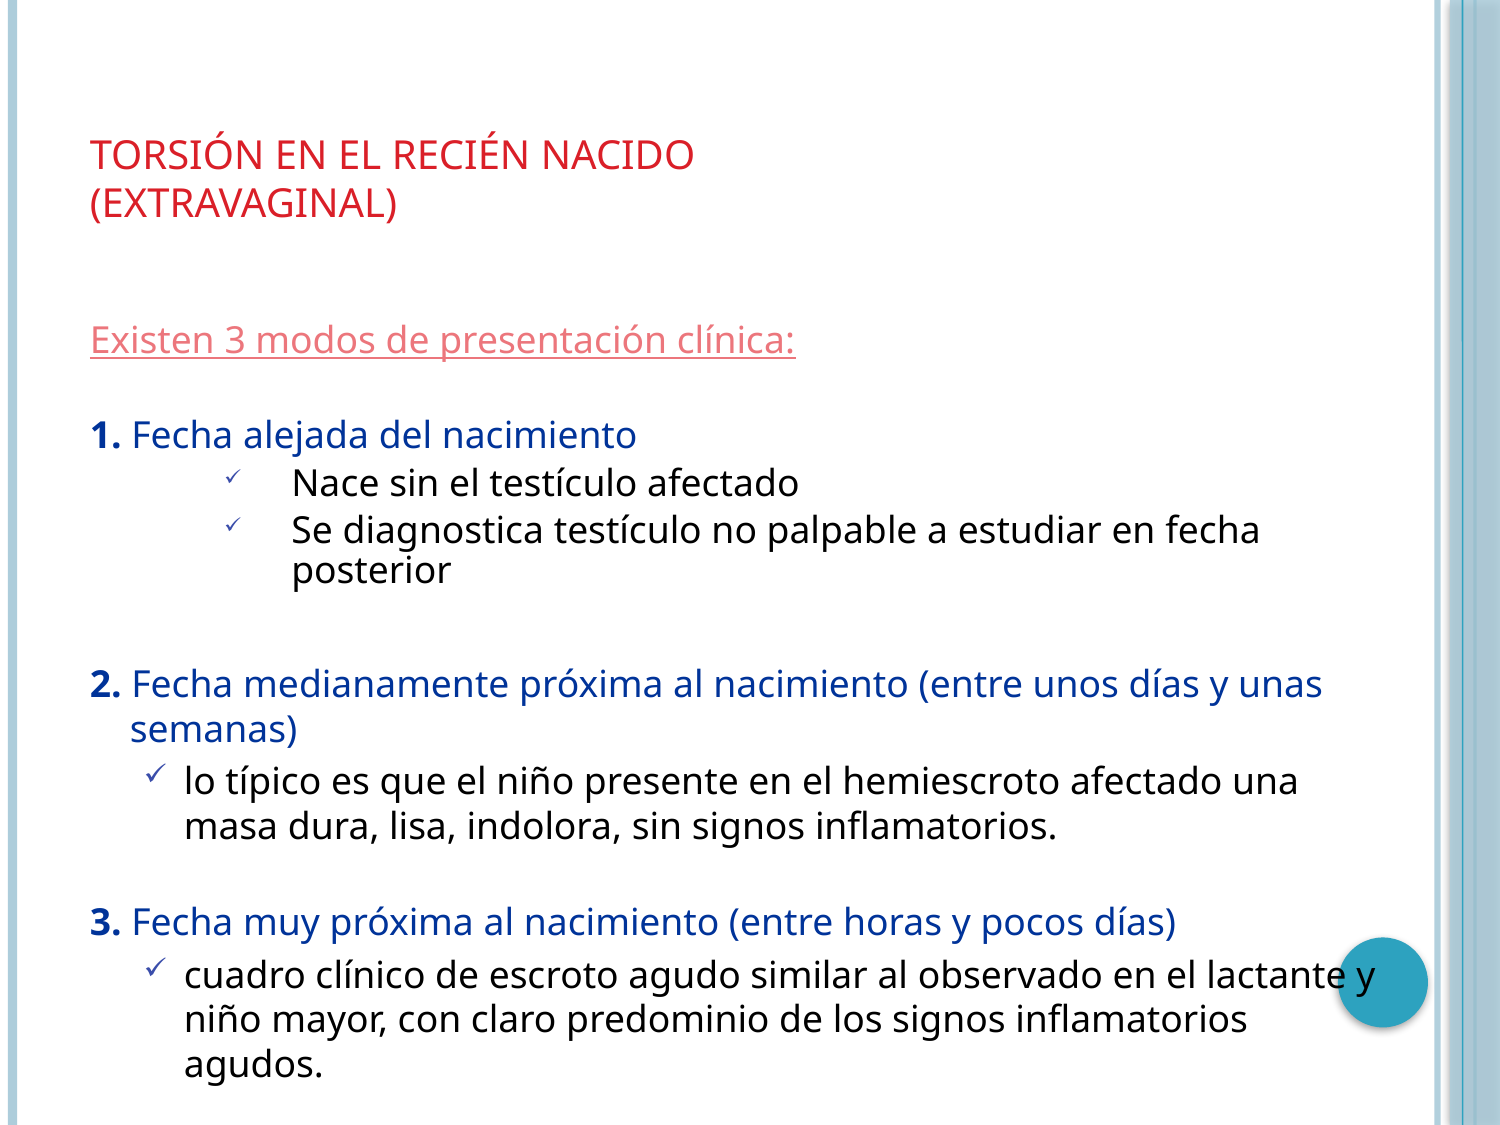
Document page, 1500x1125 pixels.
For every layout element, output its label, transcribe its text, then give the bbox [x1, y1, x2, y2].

list Existen 3 modos de presentación clínica: 1. Fecha alejada del nacimiento Nace sin el testículo afectado Se diagnostica testículo no palpable a estudiar en fecha posterior 2. Fecha medianamente próxima al nacimiento (entre unos días y unas semanas) lo típico es que el niño presente en el hemiescroto afectado una masa dura, lisa, indolora, sin signos inflamatorios. 3. Fecha muy próxima al nacimiento (entre horas y pocos días) cuadro clínico de escroto agudo similar al observado en el lactante y niño mayor, con claro predominio de los signos inflamatorios agudos. [75, 262, 1413, 1094]
title Torsión en el recién nacido (extravaginal) [75, 45, 1300, 233]
